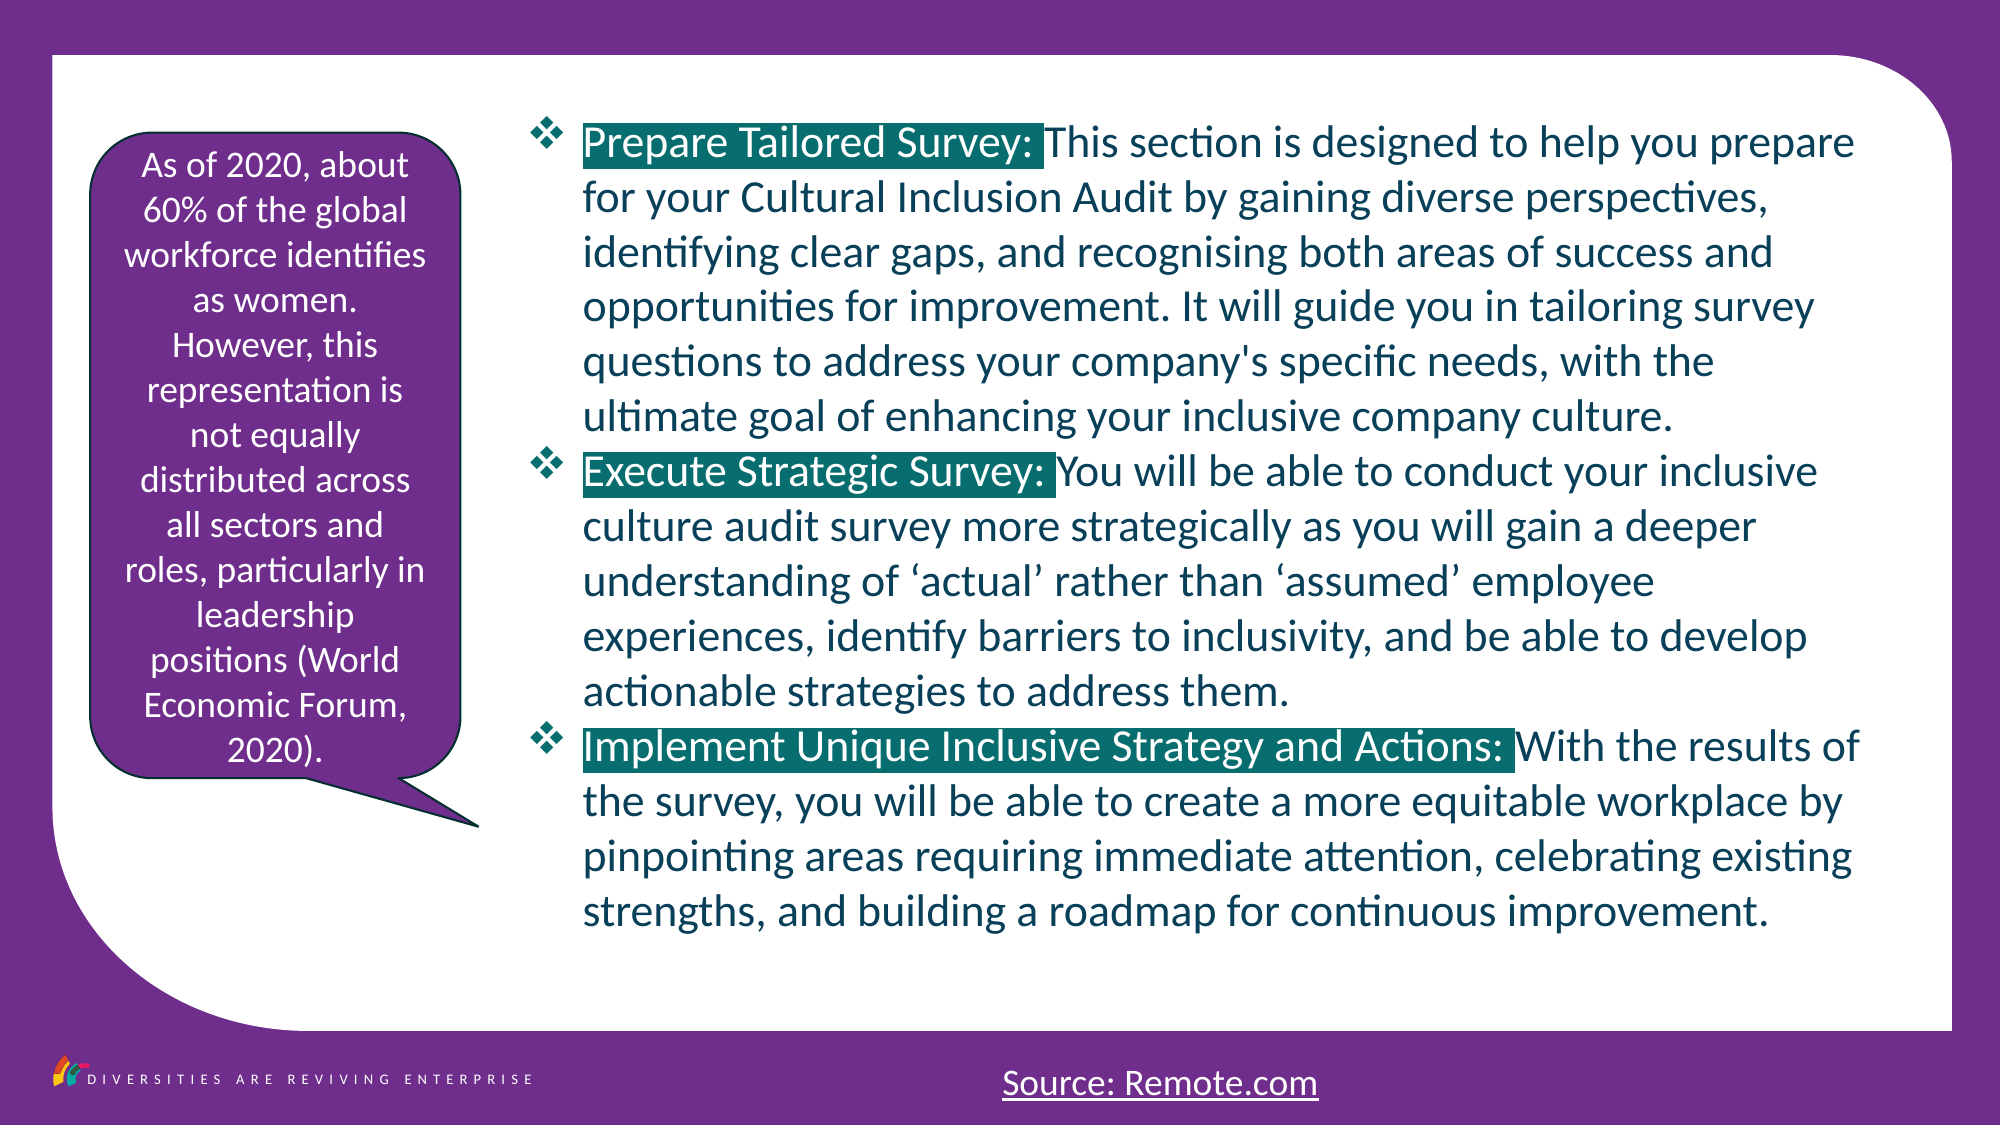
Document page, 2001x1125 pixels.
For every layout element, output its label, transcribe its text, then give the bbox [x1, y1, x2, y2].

list Prepare Tailored Survey: This section is designed to help you prepare for your Cultural Inclusion Audit by gaining diverse perspectives, identifying clear gaps, and recognising both areas of success and opportunities for improvement. It will guide you in tailoring survey questions to address your company's specific needs, with the ultimate goal of enhancing your inclusive company culture. Execute Strategic Survey: You will be able to conduct your inclusive culture audit survey more strategically as you will gain a deeper understanding of ‘actual’ rather than ‘assumed’ employee experiences, identify barriers to inclusivity, and be able to develop actionable strategies to address them. Implement Unique Inclusive Strategy and Actions: With the results of the survey, you will be able to create a more equitable workplace by pinpointing areas requiring immediate attention, celebrating existing strengths, and building a roadmap for continuous improvement. [511, 78, 1894, 711]
text_box As of 2020, about 60% of the global workforce identifies as women. However, this representation is not equally distributed across all sectors and roles, particularly in leadership positions (World Economic Forum, 2020). [89, 131, 480, 828]
text_box Source: Remote.com [987, 1050, 1804, 1111]
